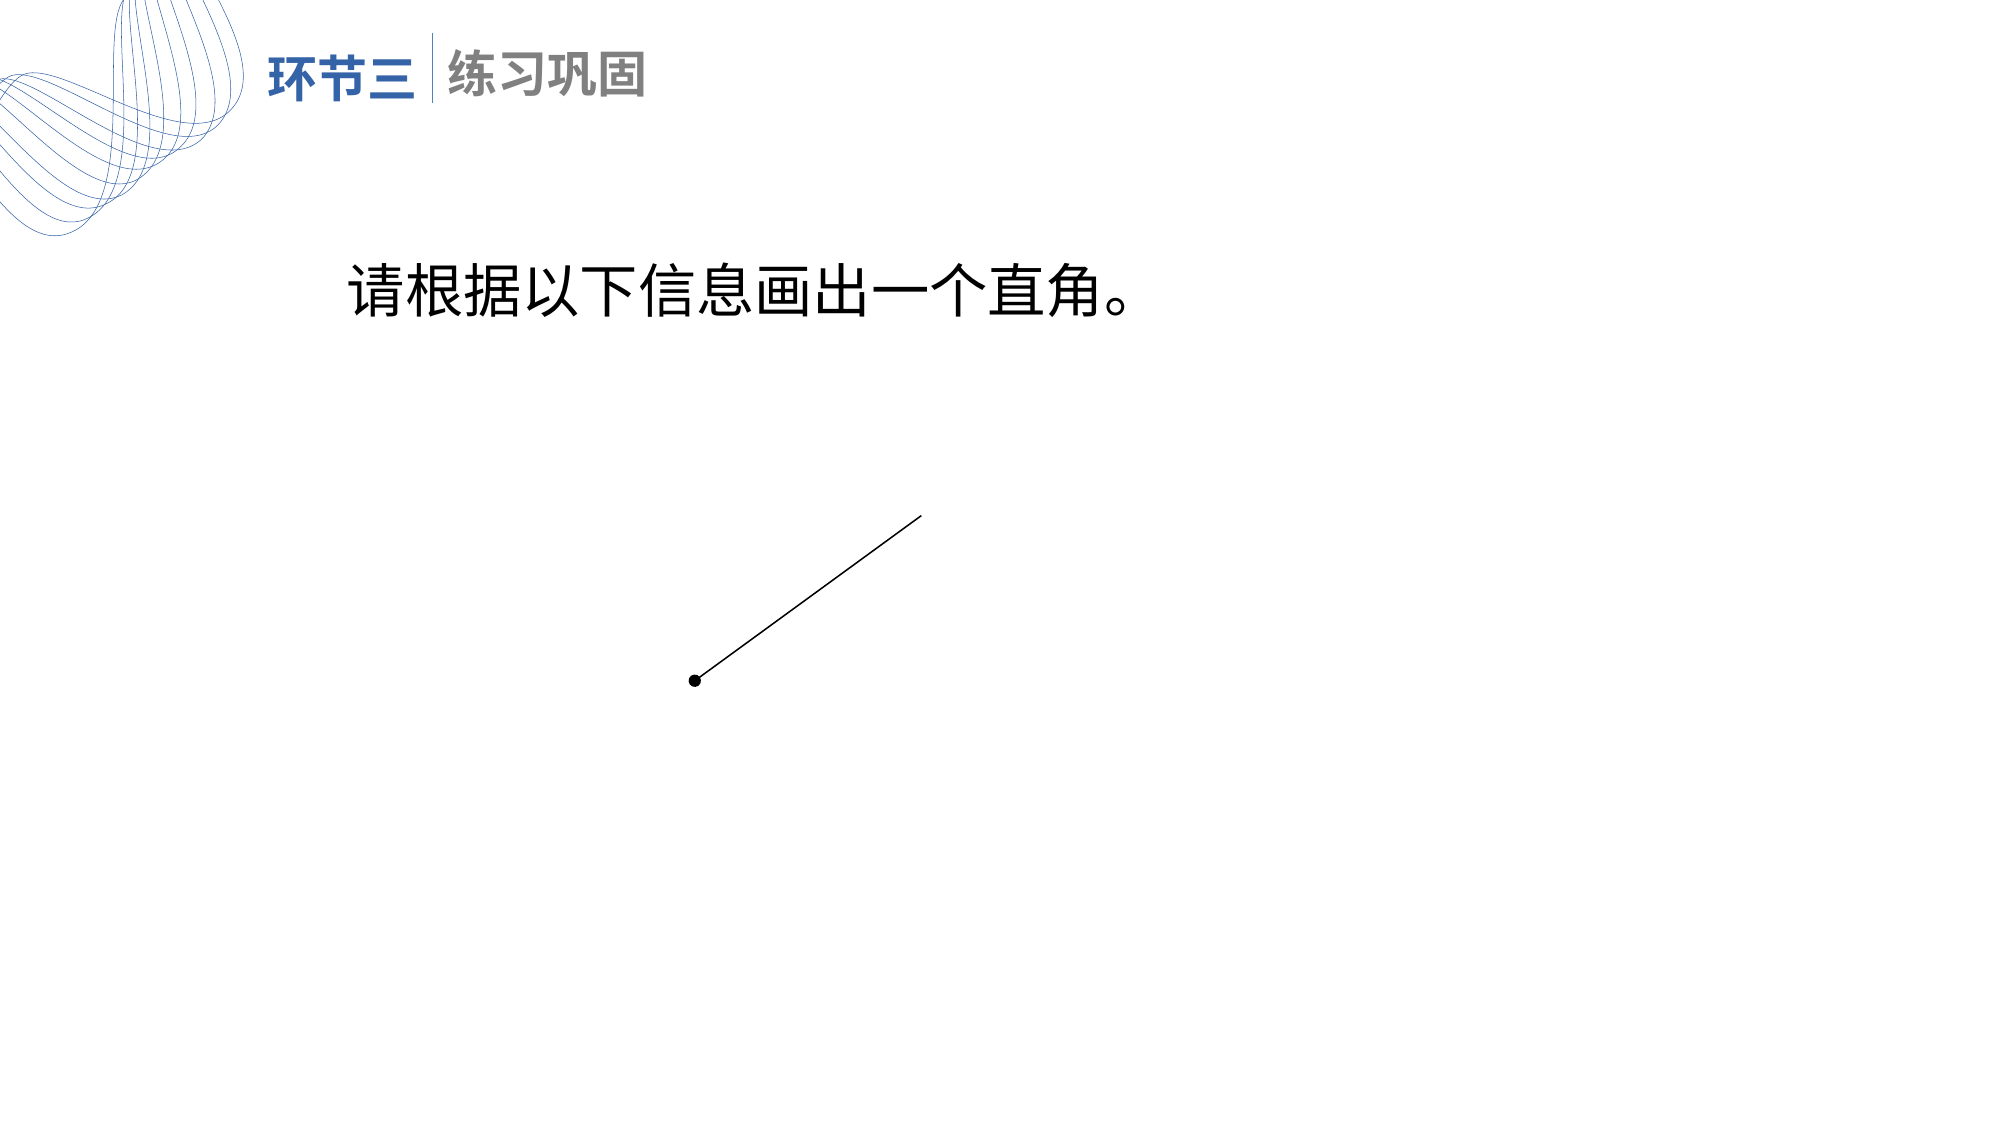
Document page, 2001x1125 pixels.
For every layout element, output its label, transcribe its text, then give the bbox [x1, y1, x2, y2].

text_box 请根据以下信息画出一个直角。 [332, 246, 1346, 332]
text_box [252, 32, 663, 116]
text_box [694, 515, 922, 681]
